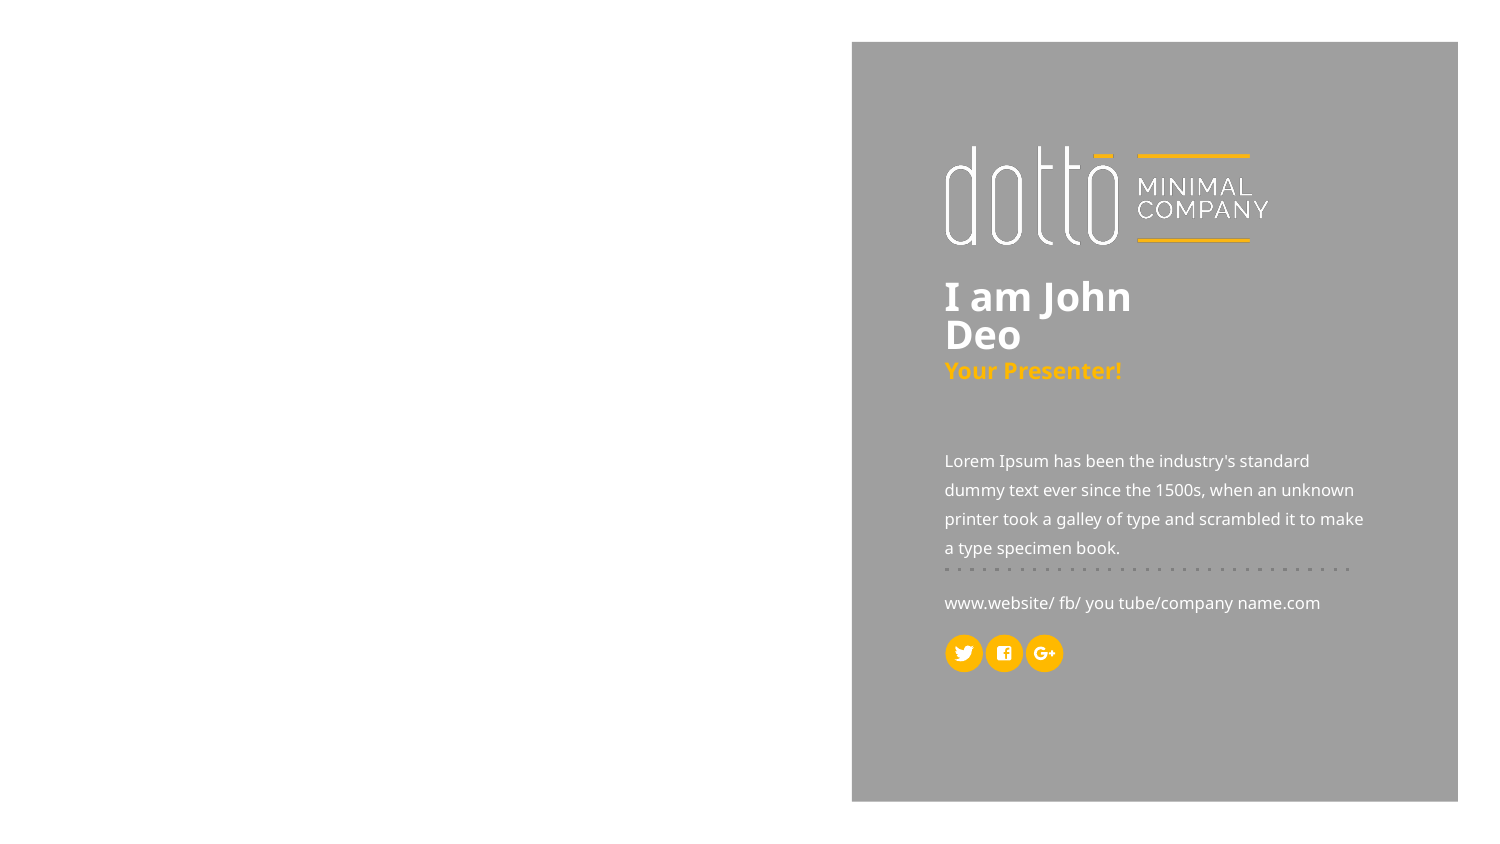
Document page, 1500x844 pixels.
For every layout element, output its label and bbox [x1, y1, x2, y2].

picture [41, 41, 1459, 803]
